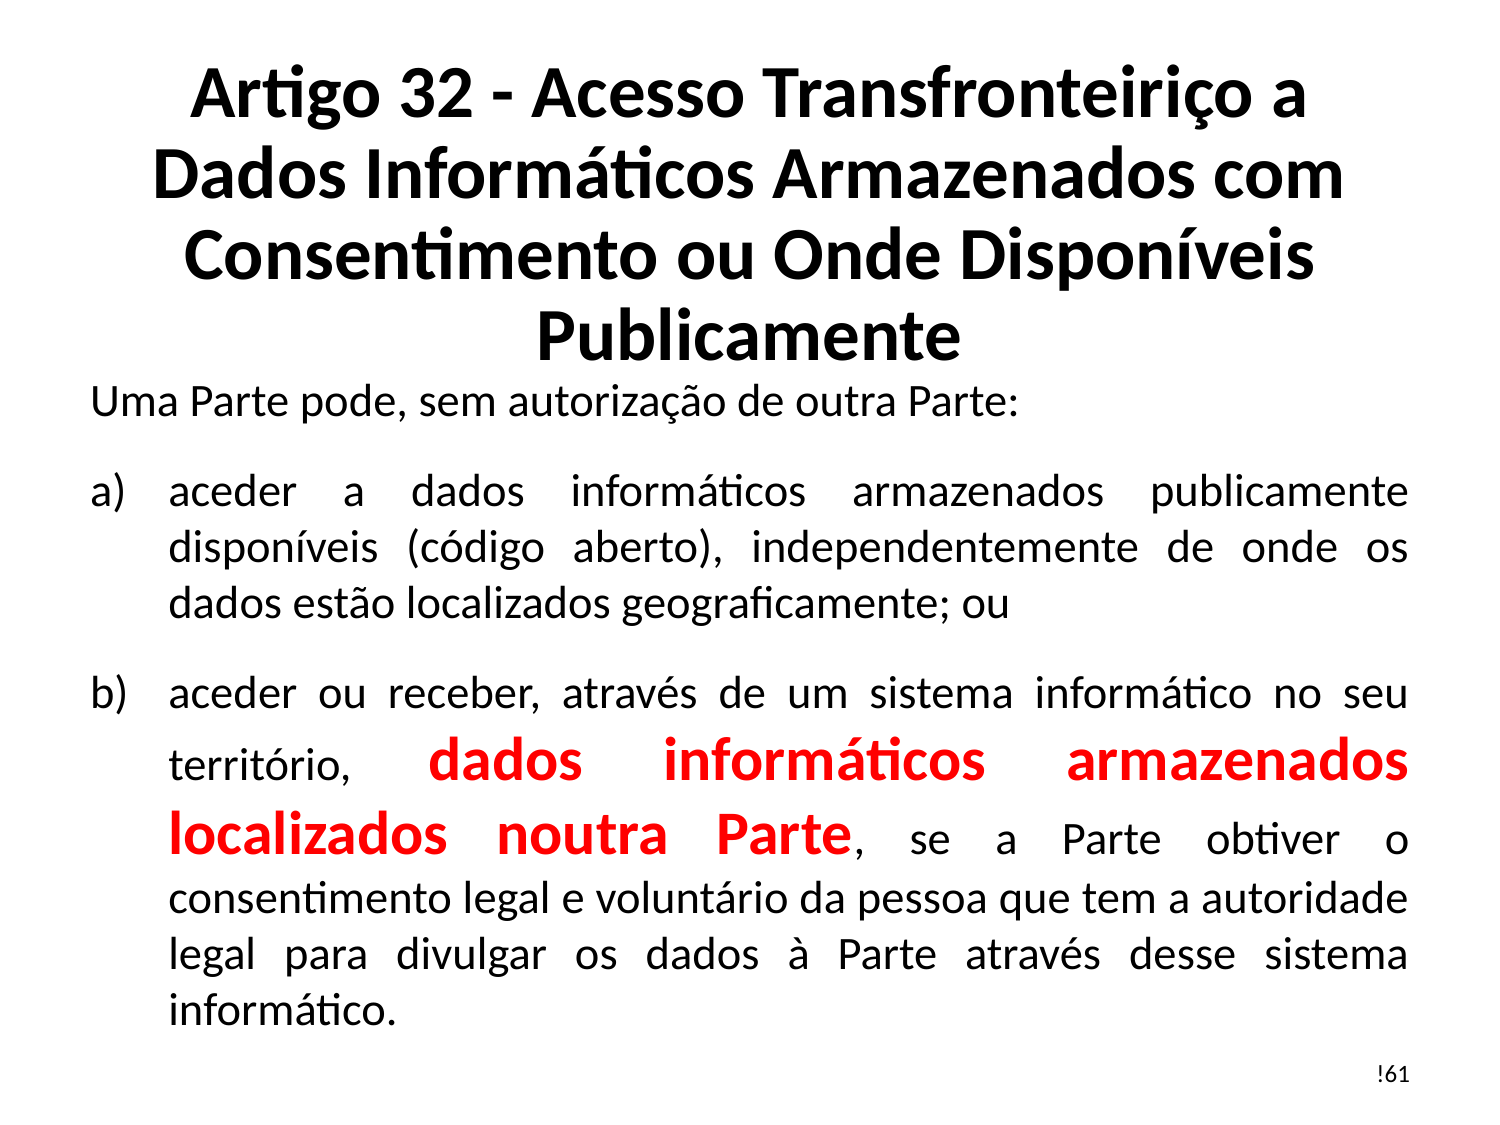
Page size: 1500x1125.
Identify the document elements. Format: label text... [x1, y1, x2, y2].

title Artigo 32 - Acesso Transfronteiriço a Dados Informáticos Armazenados com Consentimento ou Onde Disponíveis Publicamente [75, 45, 1425, 266]
slide_number !61 [1074, 1045, 1425, 1103]
list Uma Parte pode, sem autorização de outra Parte: aceder a dados informáticos armazenados publicamente disponíveis (código aberto), independentemente de onde os dados estão localizados geograficamente; ou aceder ou receber, através de um sistema informático no seu território, dados informáticos armazenados localizados noutra Parte, se a Parte obtiver o consentimento legal e voluntário da pessoa que tem a autoridade legal para divulgar os dados à Parte através desse sistema informático. [75, 362, 1425, 1045]
